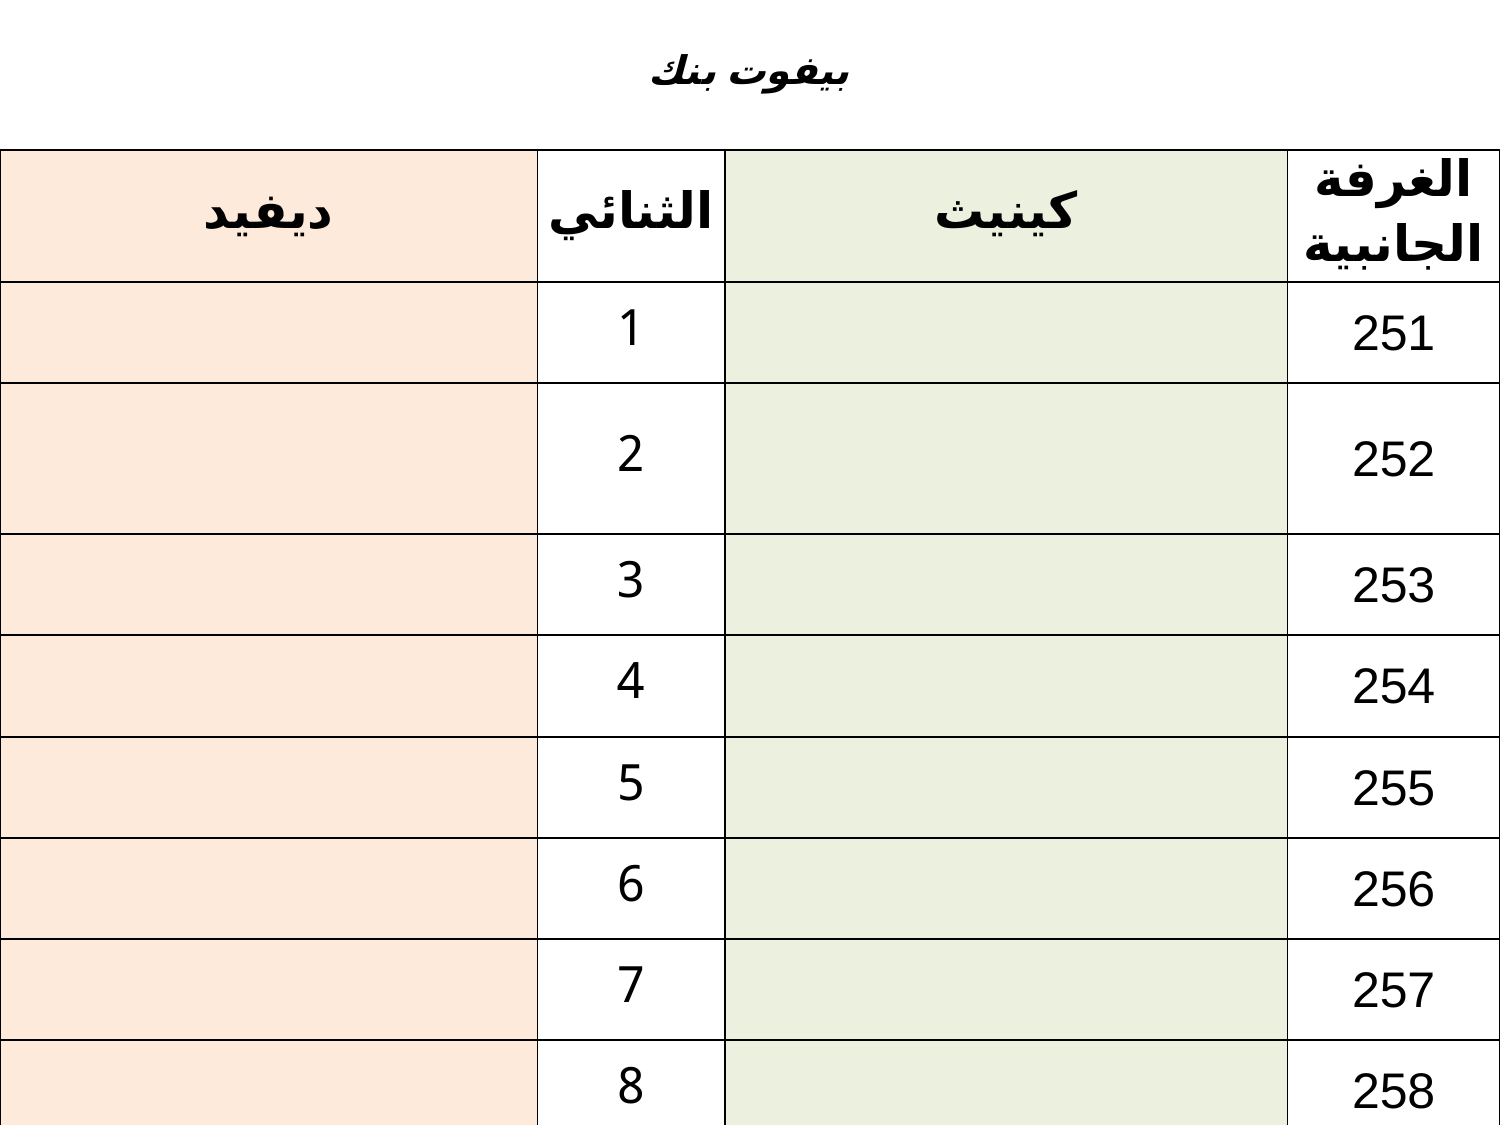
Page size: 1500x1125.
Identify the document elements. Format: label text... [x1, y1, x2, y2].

table_cell 255 [1288, 738, 1499, 837]
table_cell [1, 1041, 537, 1125]
table_cell [726, 535, 1287, 634]
table_cell [1, 384, 537, 533]
table_cell [1, 839, 537, 938]
table_cell [1, 283, 537, 382]
table_cell 5 [538, 738, 724, 837]
table_header ديفيد [1, 151, 537, 281]
table_cell [726, 940, 1287, 1039]
table_cell [1, 738, 537, 837]
table_cell 251 [1288, 283, 1499, 382]
table_cell 253 [1288, 535, 1499, 634]
table_cell [726, 636, 1287, 736]
table_cell [726, 384, 1287, 533]
table_cell 1 [538, 283, 724, 382]
table_cell [726, 839, 1287, 938]
table_cell [726, 283, 1287, 382]
table_cell 4 [538, 636, 724, 736]
table_cell 258 [1288, 1041, 1499, 1125]
table_cell [726, 738, 1287, 837]
table_header الثنائي [538, 151, 724, 281]
table_header كينيث [726, 151, 1287, 281]
table_cell 6 [538, 839, 724, 938]
table_cell [1, 940, 537, 1039]
table_cell 256 [1288, 839, 1499, 938]
table_cell 8 [538, 1041, 724, 1125]
table_cell 257 [1288, 940, 1499, 1039]
table_cell 254 [1288, 636, 1499, 736]
table_cell 252 [1288, 384, 1499, 533]
table_cell [1, 636, 537, 736]
table_cell 3 [538, 535, 724, 634]
table_cell [1, 535, 537, 634]
table_cell [726, 1041, 1287, 1125]
table_cell 2 [538, 384, 724, 533]
table_cell 7 [538, 940, 724, 1039]
title بيفوت بنك [248, 37, 1250, 100]
table_header الغرفة الجانبية [1288, 151, 1499, 281]
